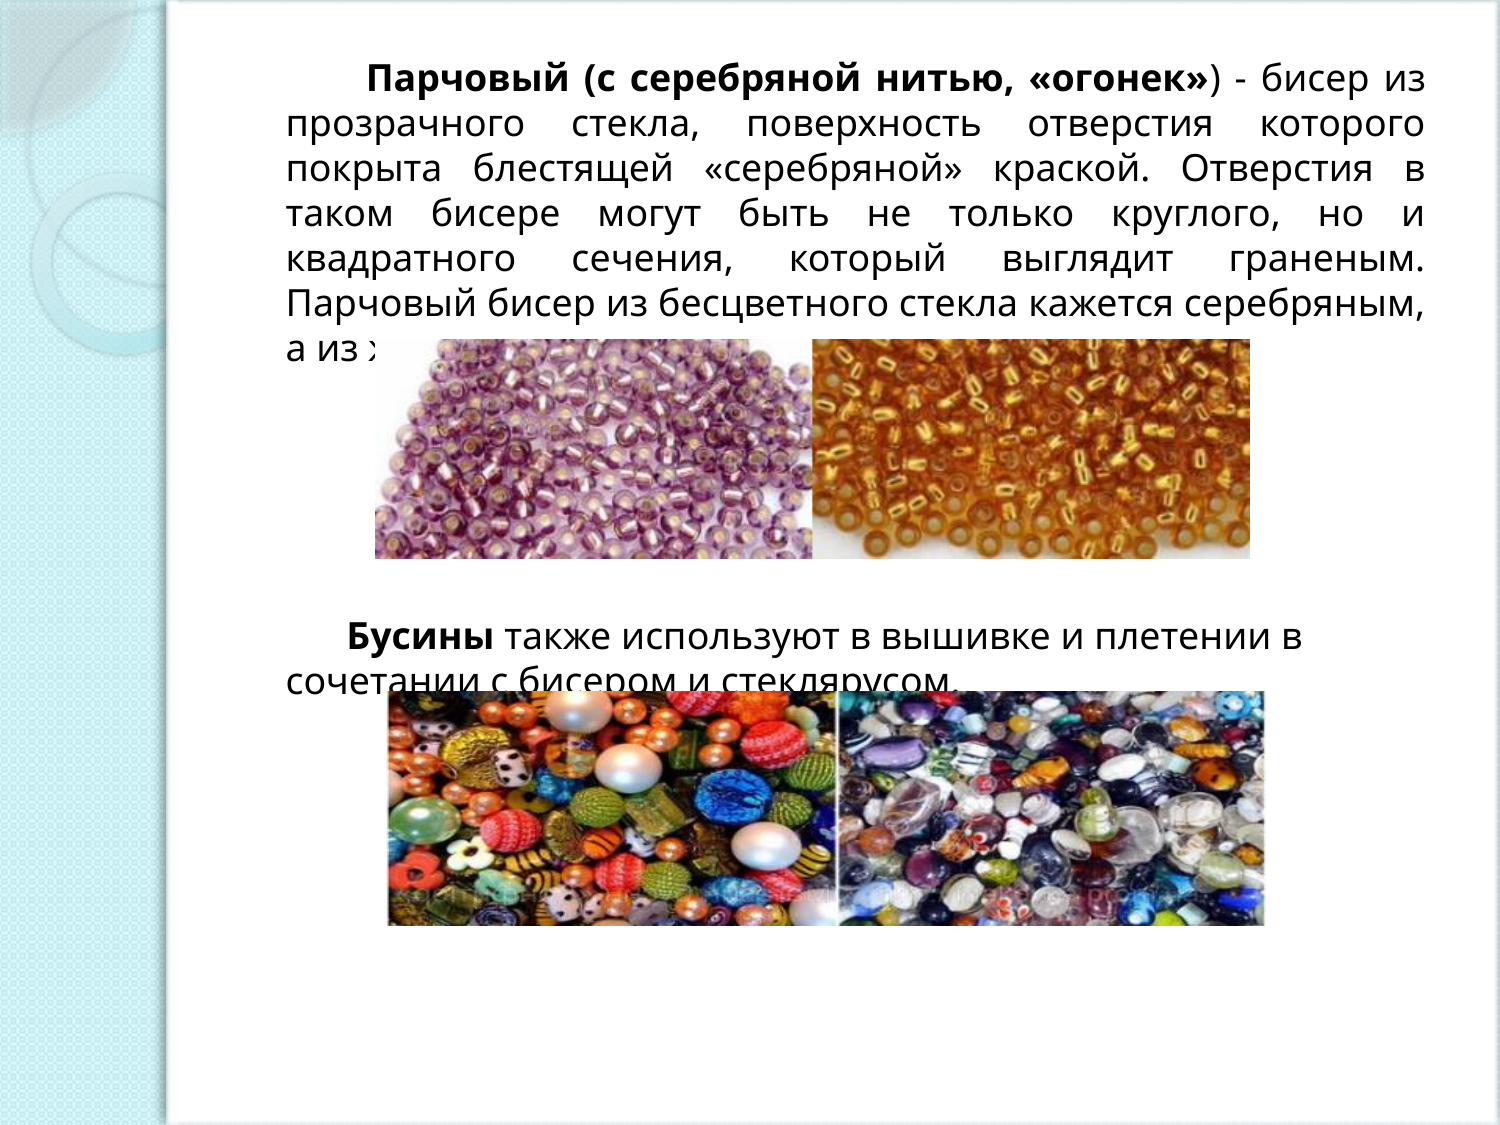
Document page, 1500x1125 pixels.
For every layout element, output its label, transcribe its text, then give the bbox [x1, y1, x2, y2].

list Парчовый (с серебряной нитью, «огонек») - бисер из прозрачного стекла, поверхность отверстия которого покрыта блестящей «серебряной» краской. Отверстия в таком бисере могут быть не только круглого, но и квадратного сечения, который выглядит граненым. Парчовый бисер из бесцветного стекла кажется серебряным, а из желтого — золотым. Бусины также используют в вышивке и плетении в сочетании с бисером и стеклярусом. [210, 46, 1441, 1055]
picture [375, 339, 1250, 559]
picture [386, 691, 1266, 926]
